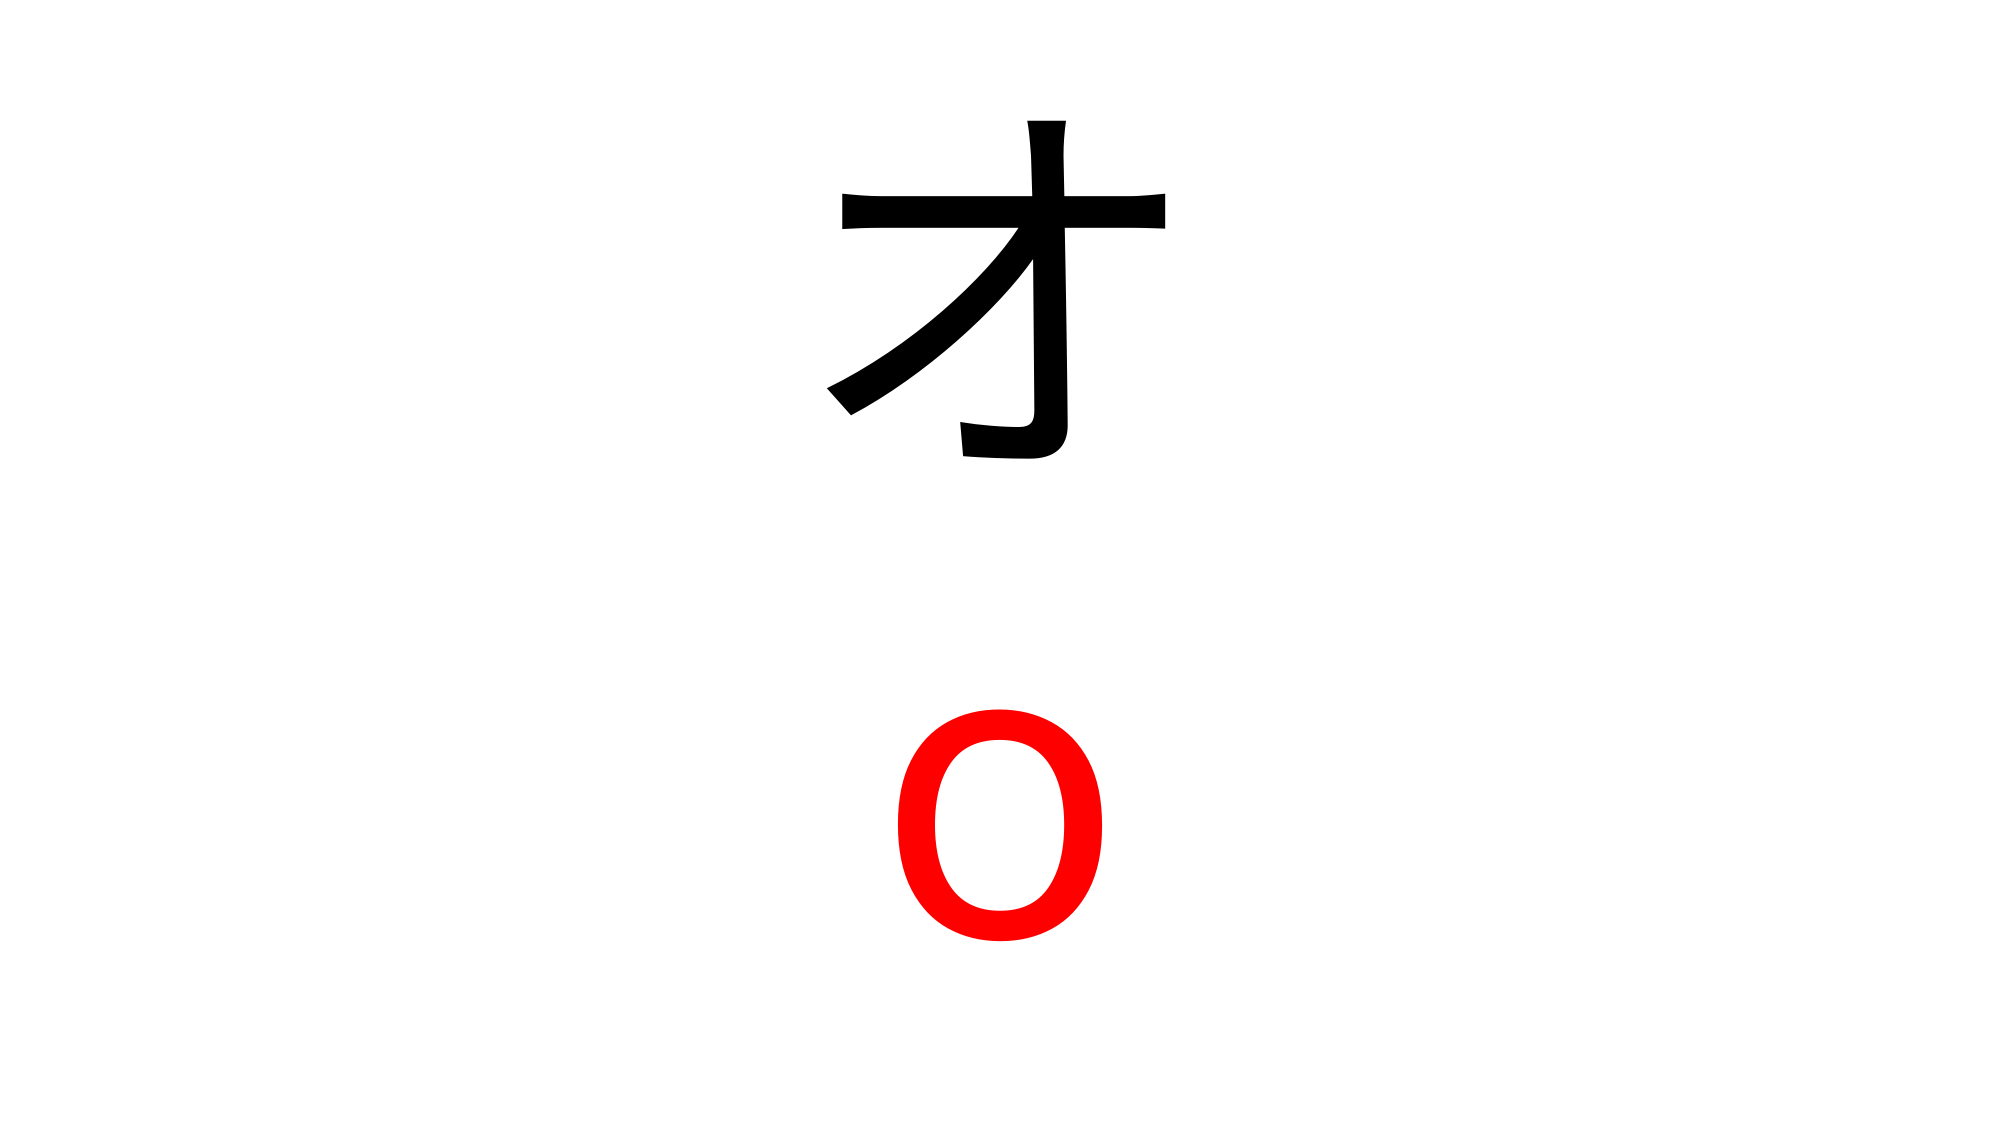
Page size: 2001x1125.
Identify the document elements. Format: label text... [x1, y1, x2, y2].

title オ [249, 71, 1750, 545]
text_box o [249, 562, 1750, 1036]
